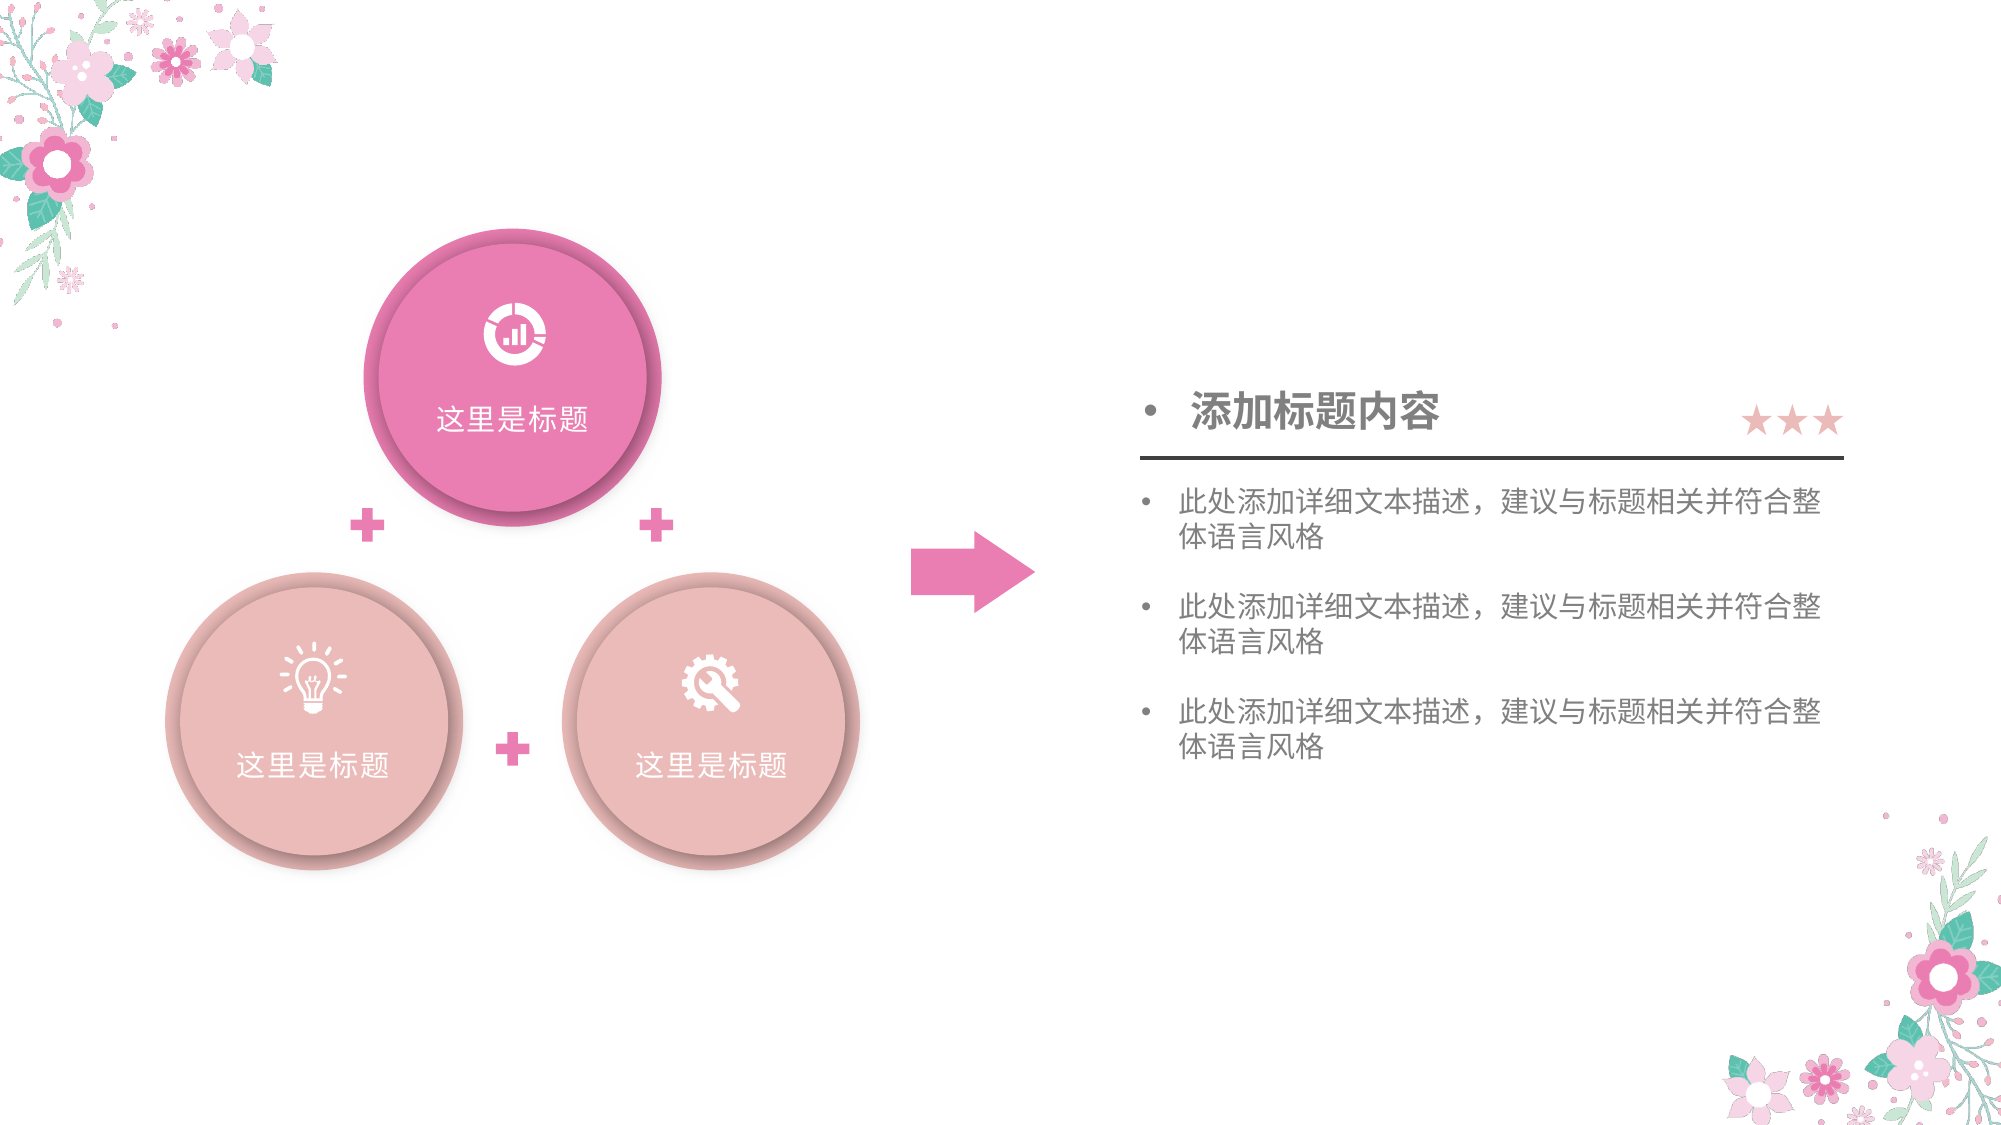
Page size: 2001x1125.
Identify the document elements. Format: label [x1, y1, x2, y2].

text_box [279, 641, 347, 714]
text_box [1741, 403, 1844, 436]
text_box [479, 302, 546, 366]
text_box [0, 0, 2000, 1125]
text_box [561, 572, 860, 871]
text_box [165, 572, 464, 871]
text_box [363, 228, 662, 527]
picture [1715, 785, 2001, 1125]
picture [0, 0, 285, 357]
text_box [681, 654, 741, 713]
